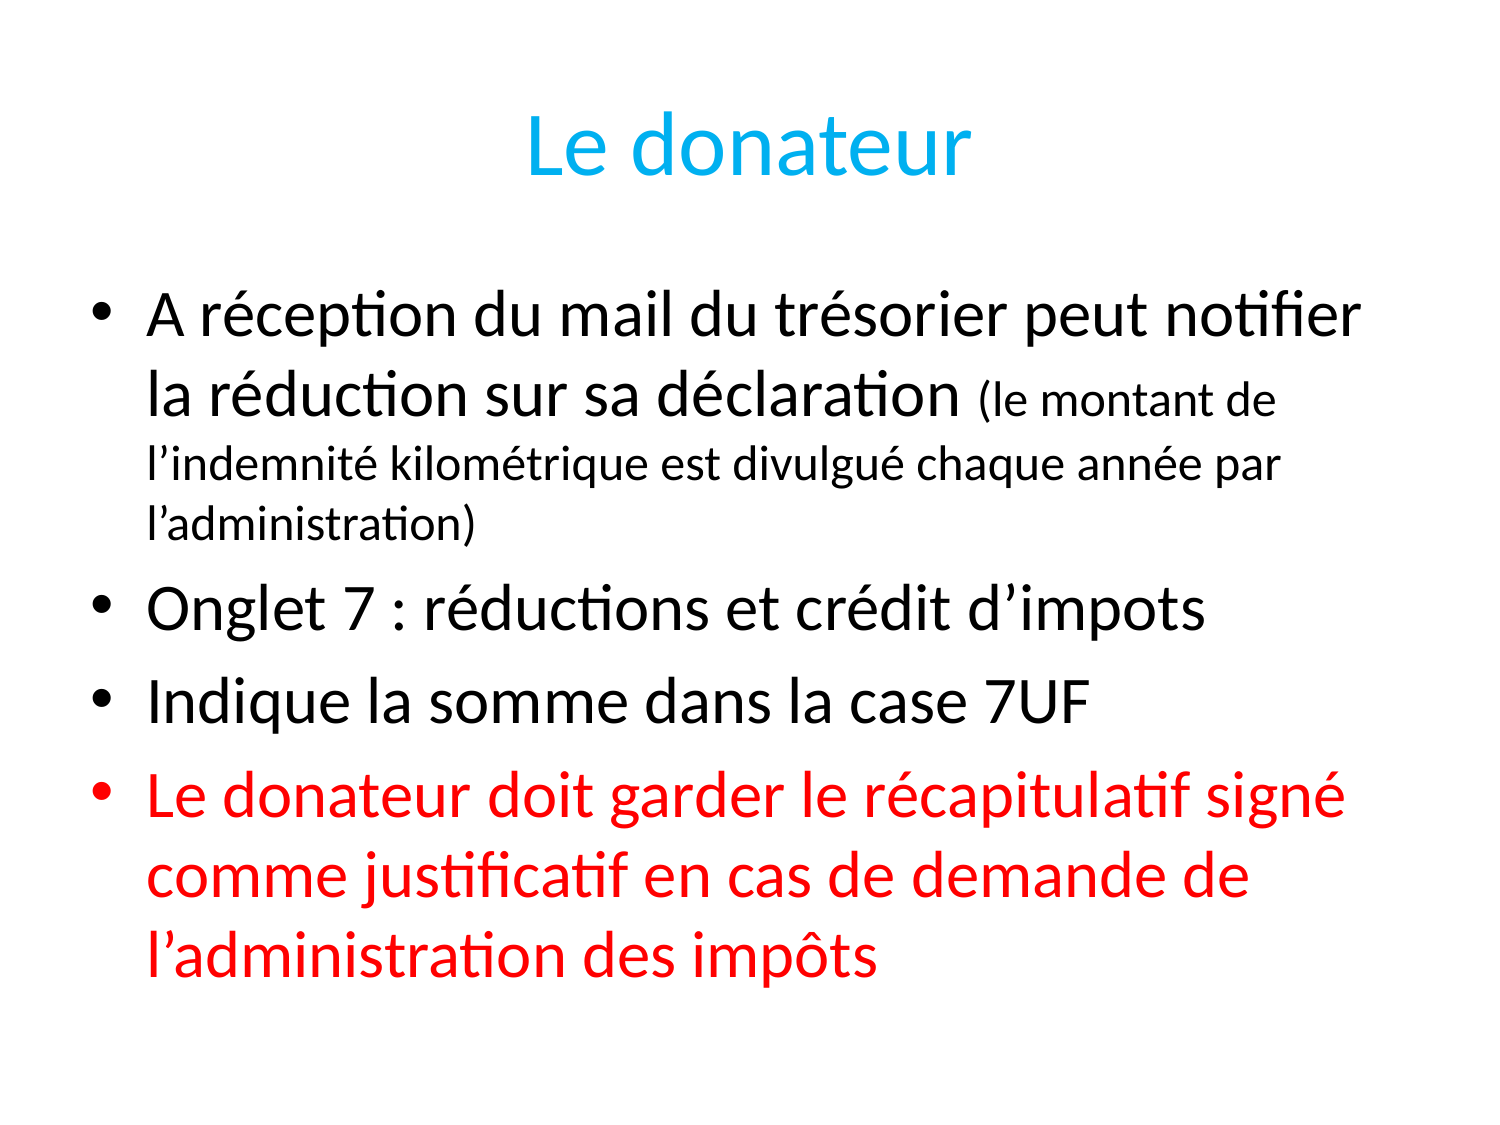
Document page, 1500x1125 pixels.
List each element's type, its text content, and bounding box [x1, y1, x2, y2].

title Le donateur [75, 45, 1425, 233]
list A réception du mail du trésorier peut notifier la réduction sur sa déclaration (le montant de l’indemnité kilométrique est divulgué chaque année par l’administration) Onglet 7 : réductions et crédit d’impots Indique la somme dans la case 7UF Le donateur doit garder le récapitulatif signé comme justificatif en cas de demande de l’administration des impôts [75, 262, 1425, 1005]
